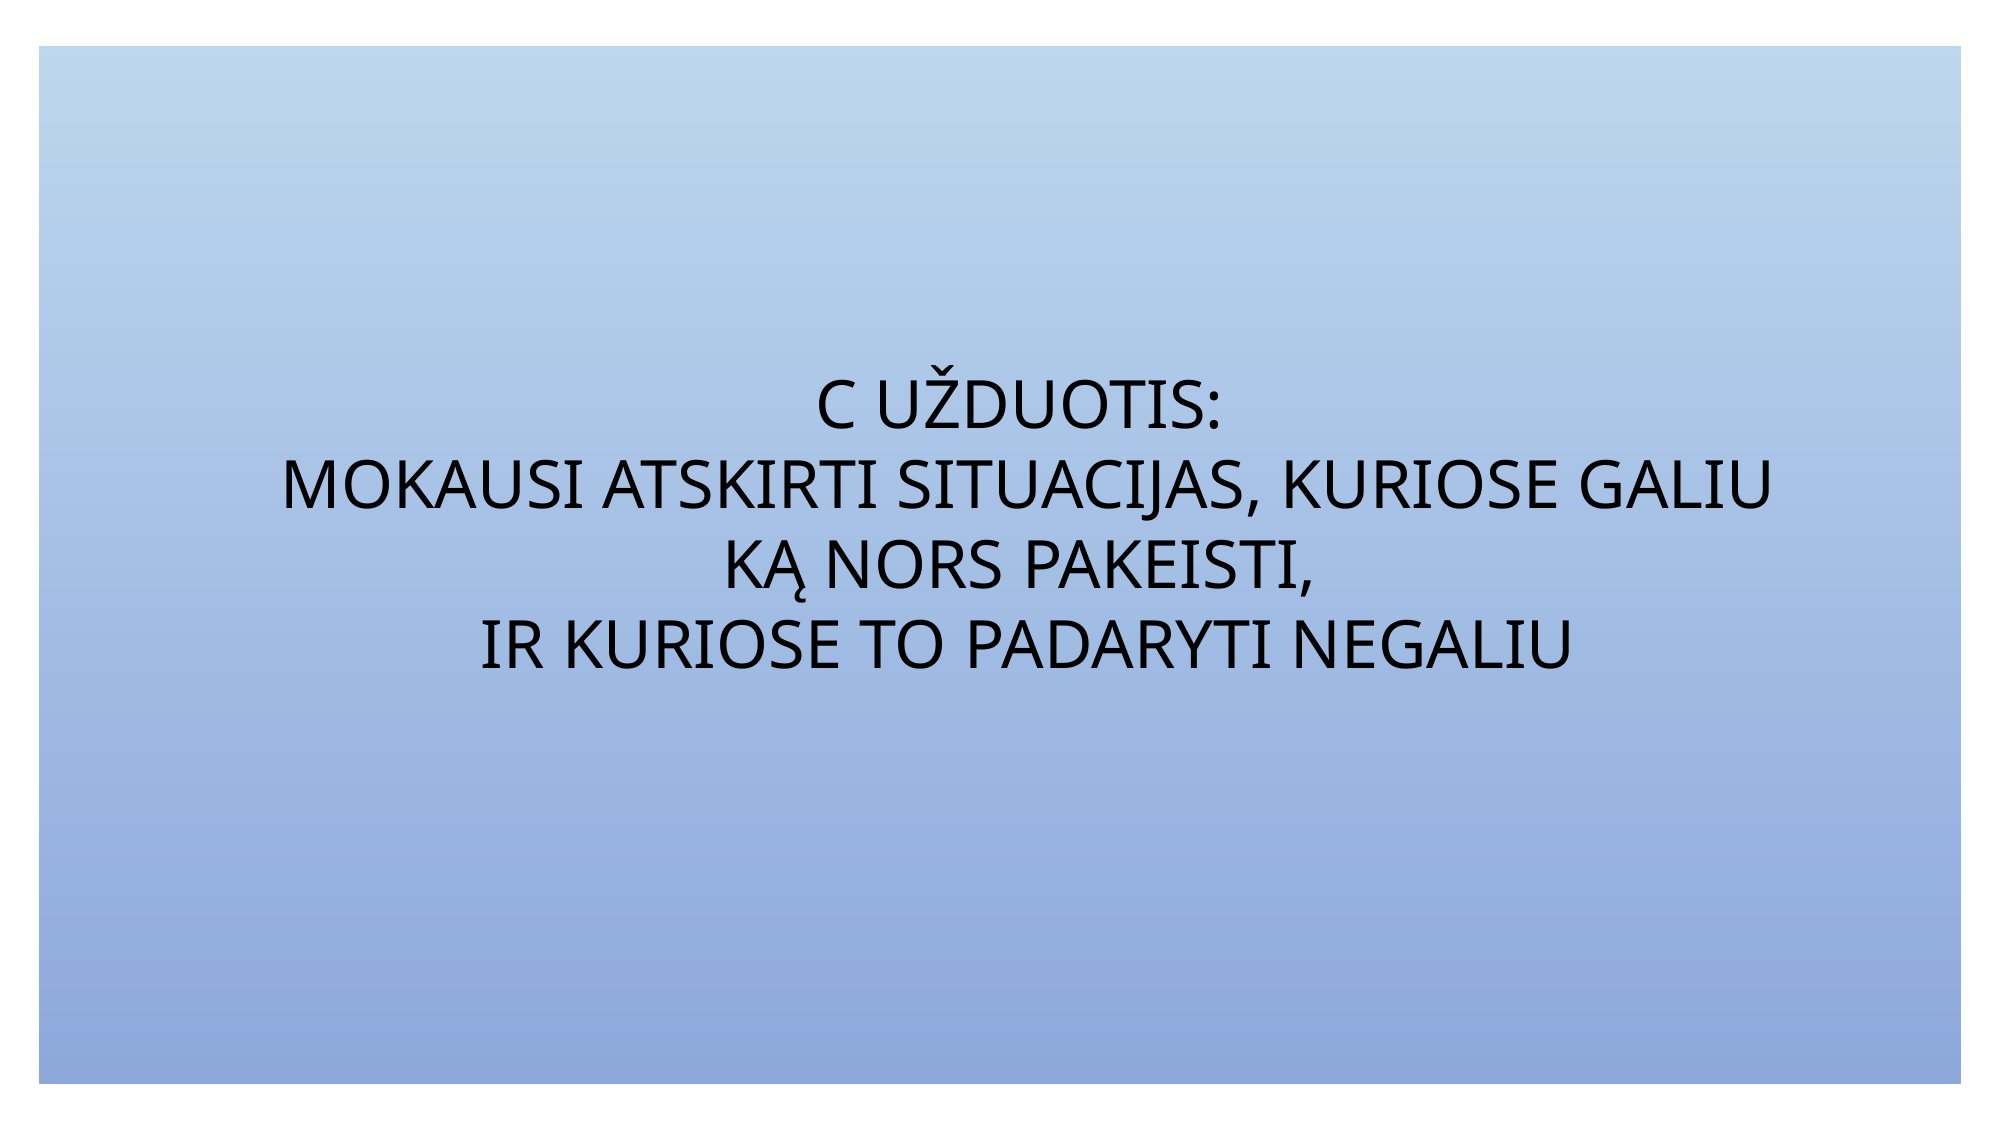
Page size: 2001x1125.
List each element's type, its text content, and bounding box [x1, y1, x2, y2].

text_box C užduotis: Mokausi atskirti situacijas, kuriose galiu ką nors pakeisti, ir kuriose to padaryti negaliu [233, 354, 1825, 690]
text_box [18, 10, 1982, 1115]
